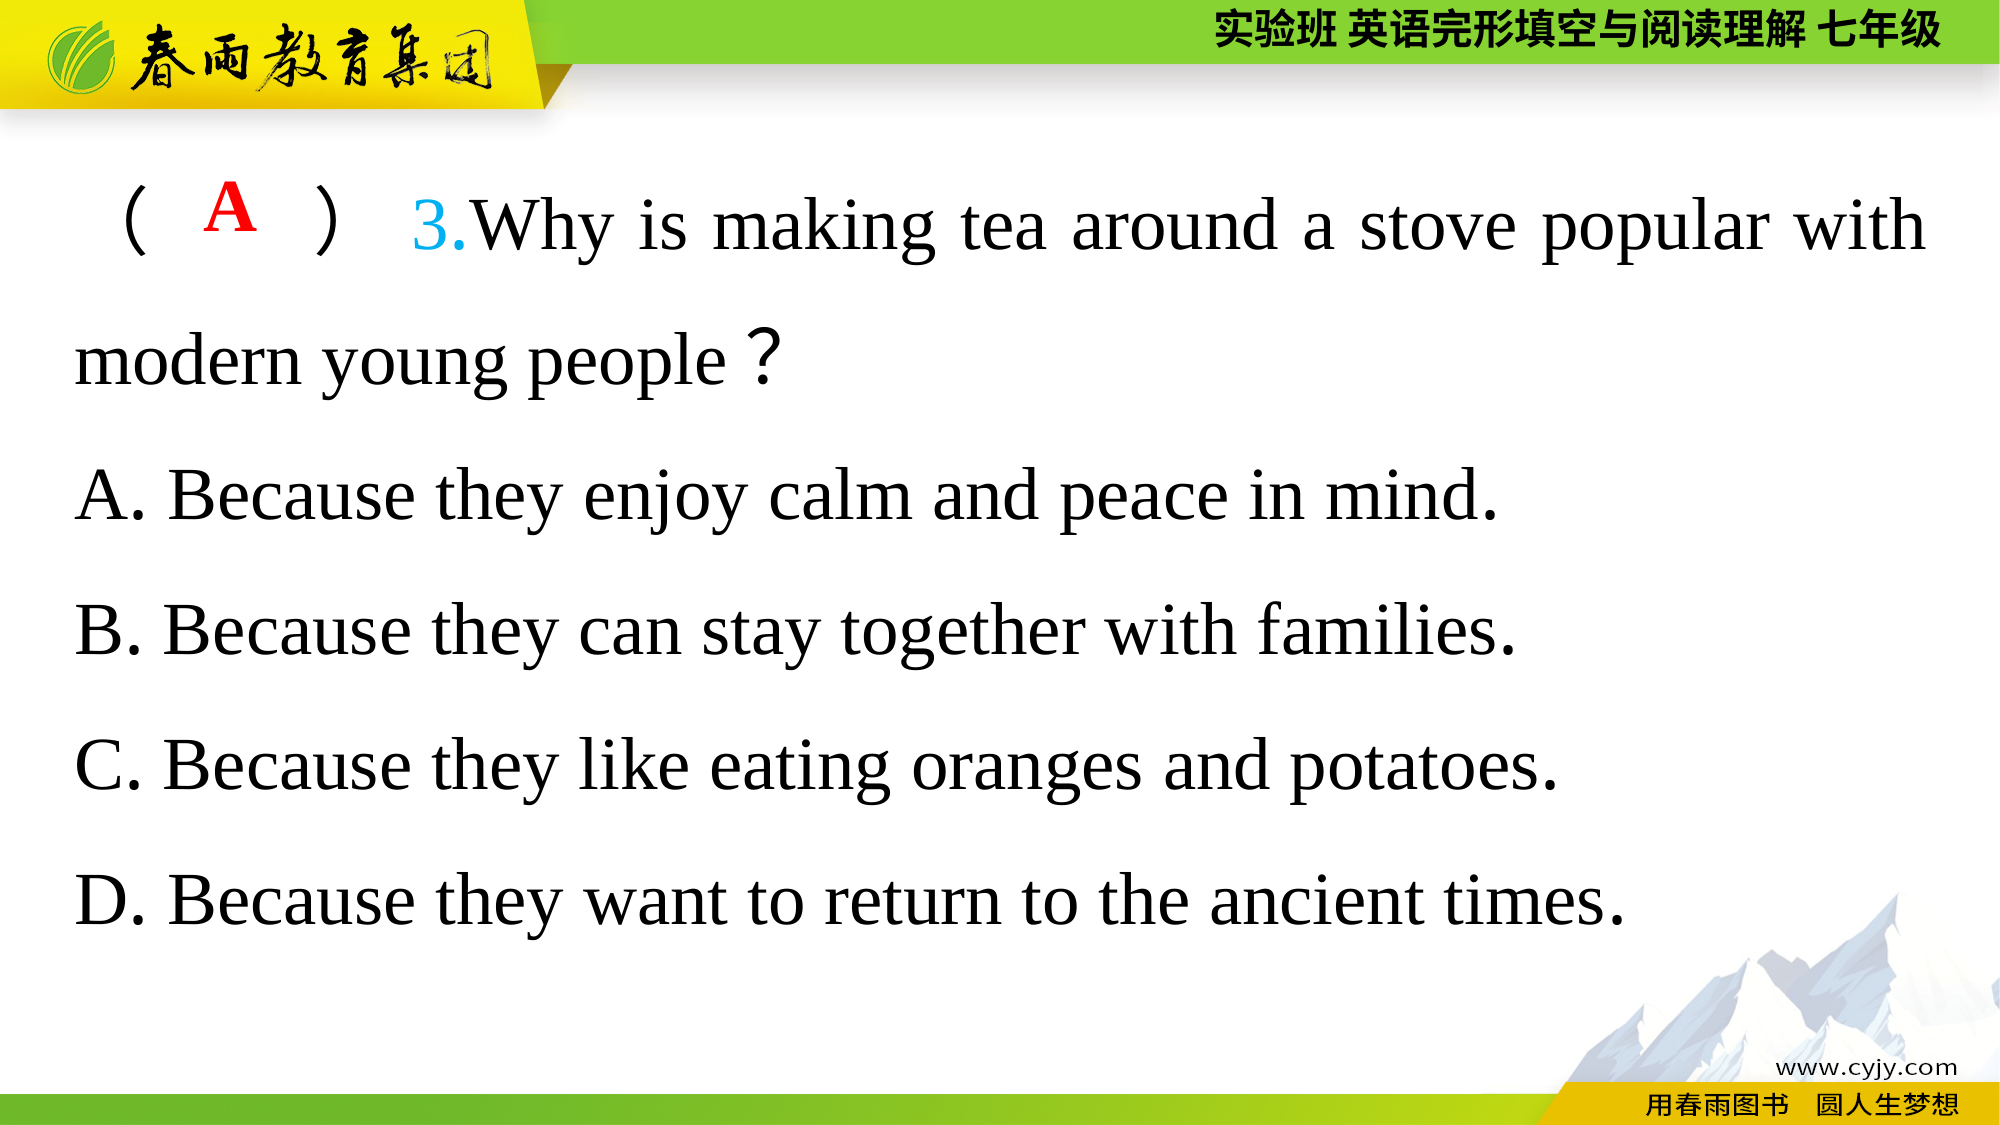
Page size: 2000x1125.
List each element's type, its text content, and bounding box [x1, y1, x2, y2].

list （ ）3.Why is making tea around a stove popular with modern young people？ A. Because they enjoy calm and peace in mind. B. Because they can stay together with families. C. Because they like eating oranges and potatoes. D. Because they want to return to the ancient times. [59, 122, 1944, 939]
picture [0, 0, 2000, 1125]
